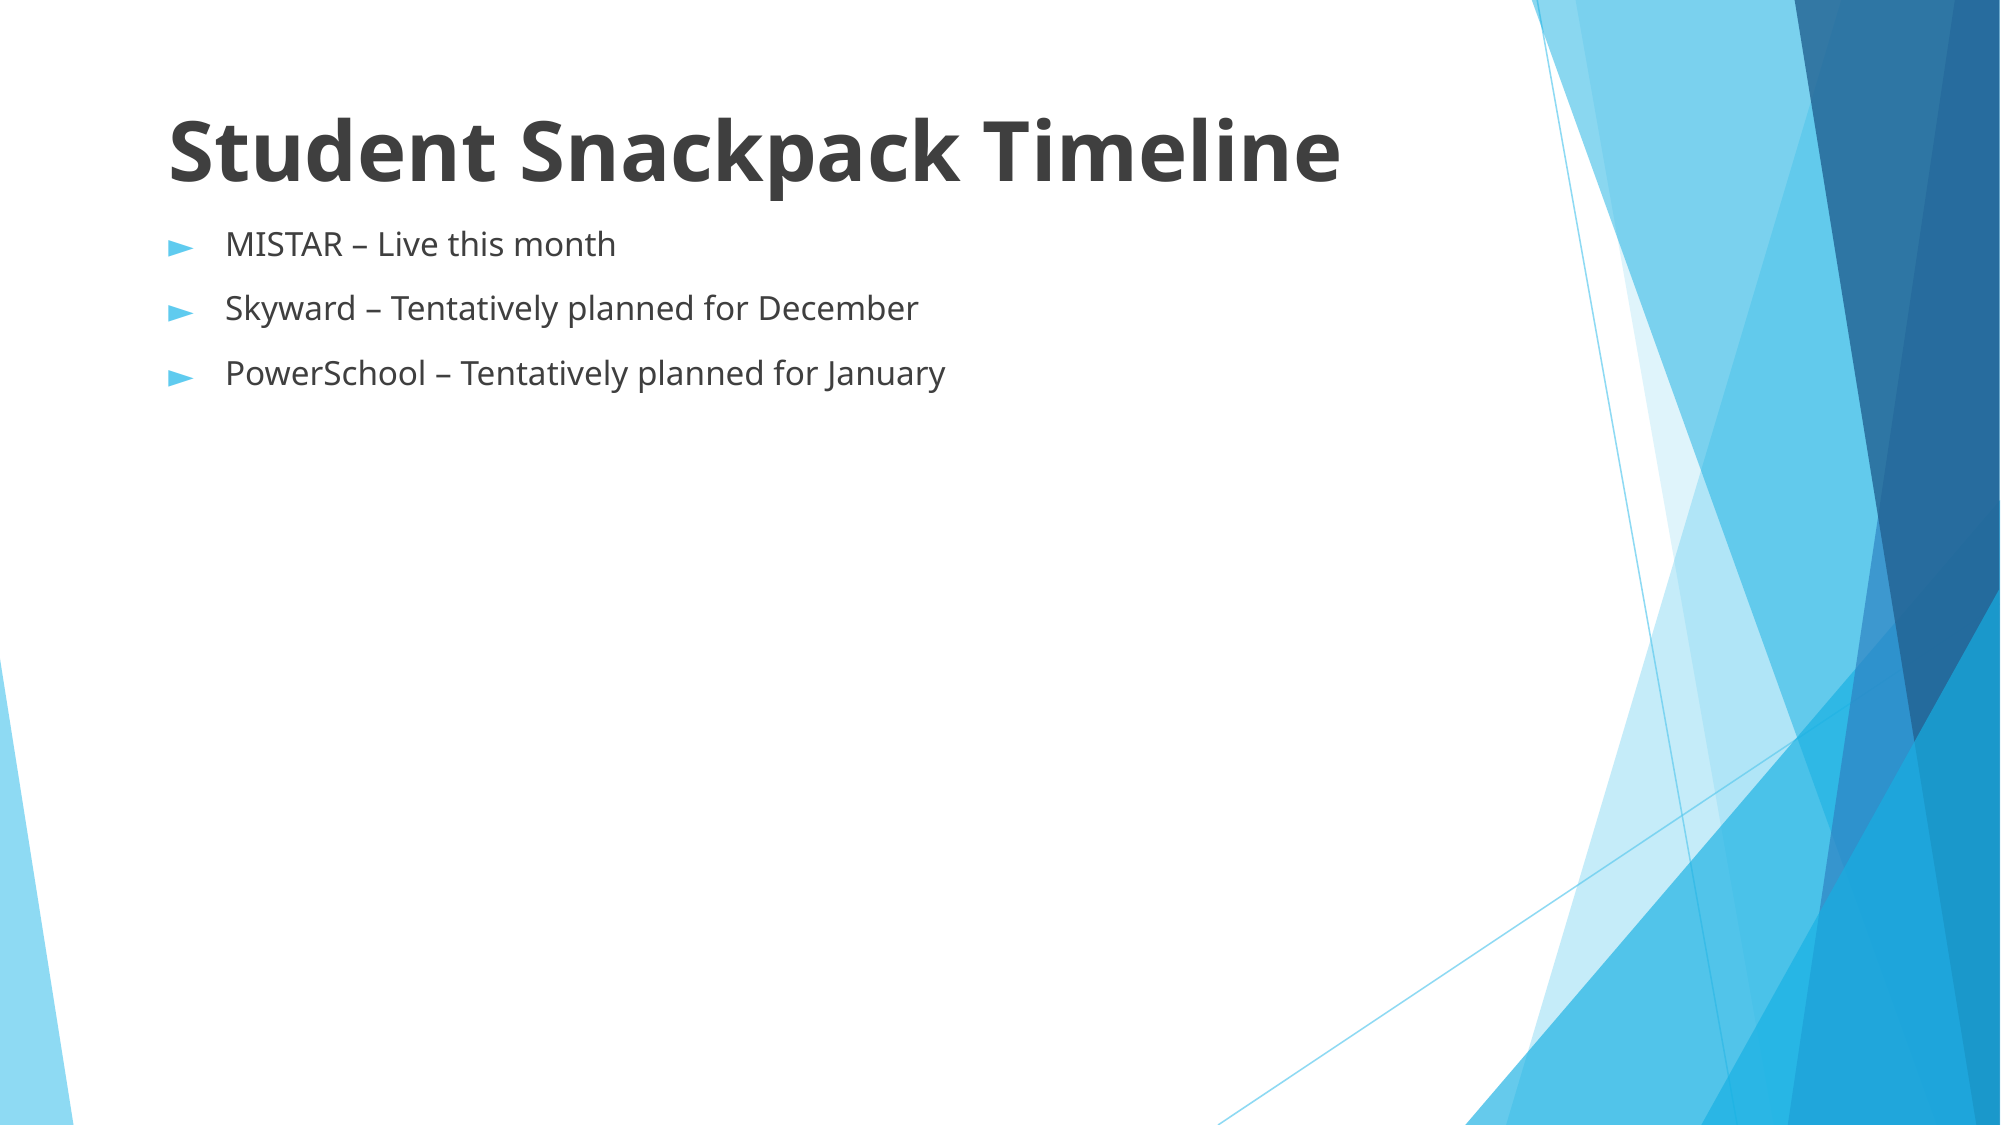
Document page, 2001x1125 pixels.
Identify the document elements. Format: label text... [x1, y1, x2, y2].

list Student Snackpack Timeline MISTAR – Live this month Skyward – Tentatively planned for December PowerSchool – Tentatively planned for January [78, 90, 1579, 905]
